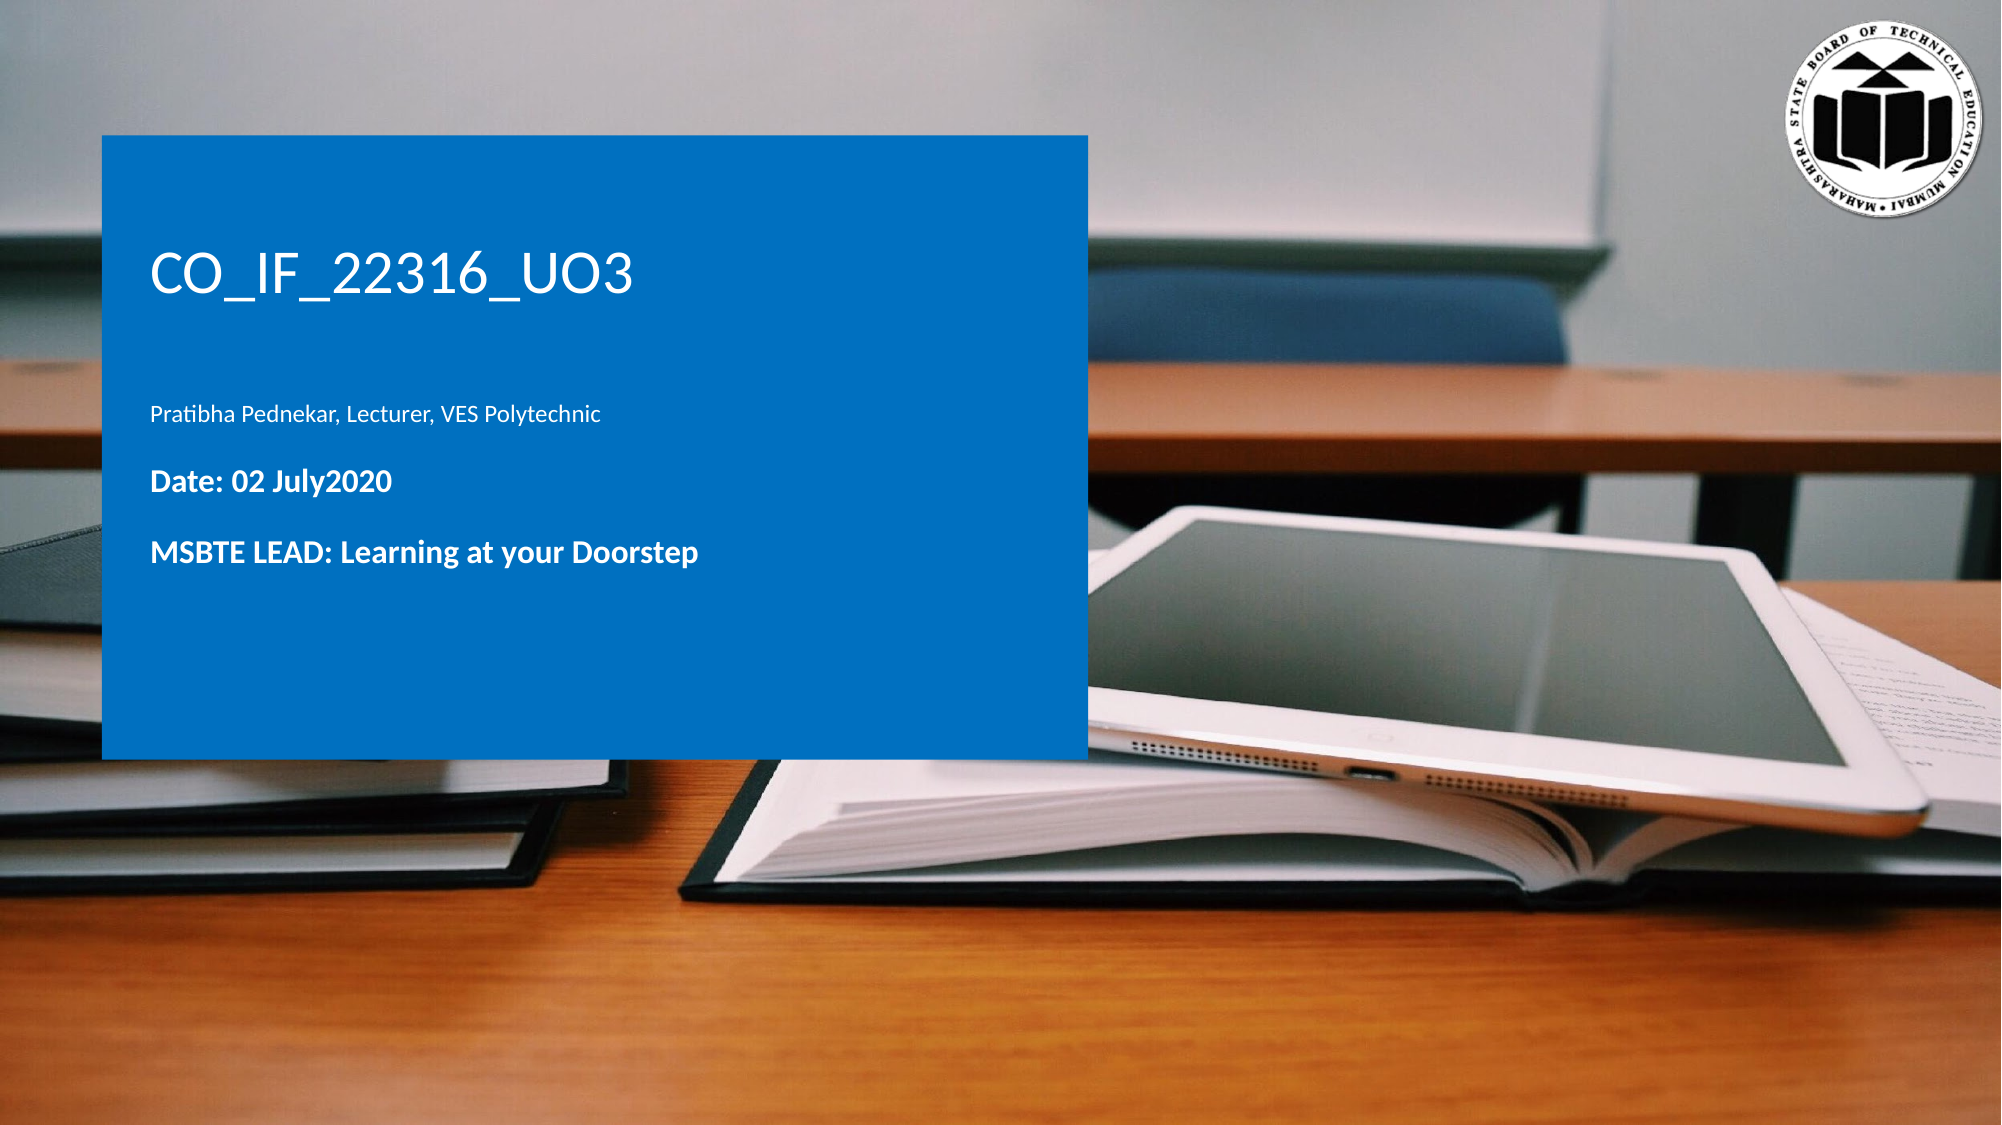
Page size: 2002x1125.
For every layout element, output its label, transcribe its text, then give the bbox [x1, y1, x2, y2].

subtitle Pratibha Pednekar, Lecturer, VES Polytechnic Date: 02 July2020 MSBTE LEAD: Learning at your Doorstep [150, 397, 1040, 623]
picture [0, 0, 2001, 1125]
title CO_IF_22316_UO3 [150, 242, 1040, 384]
